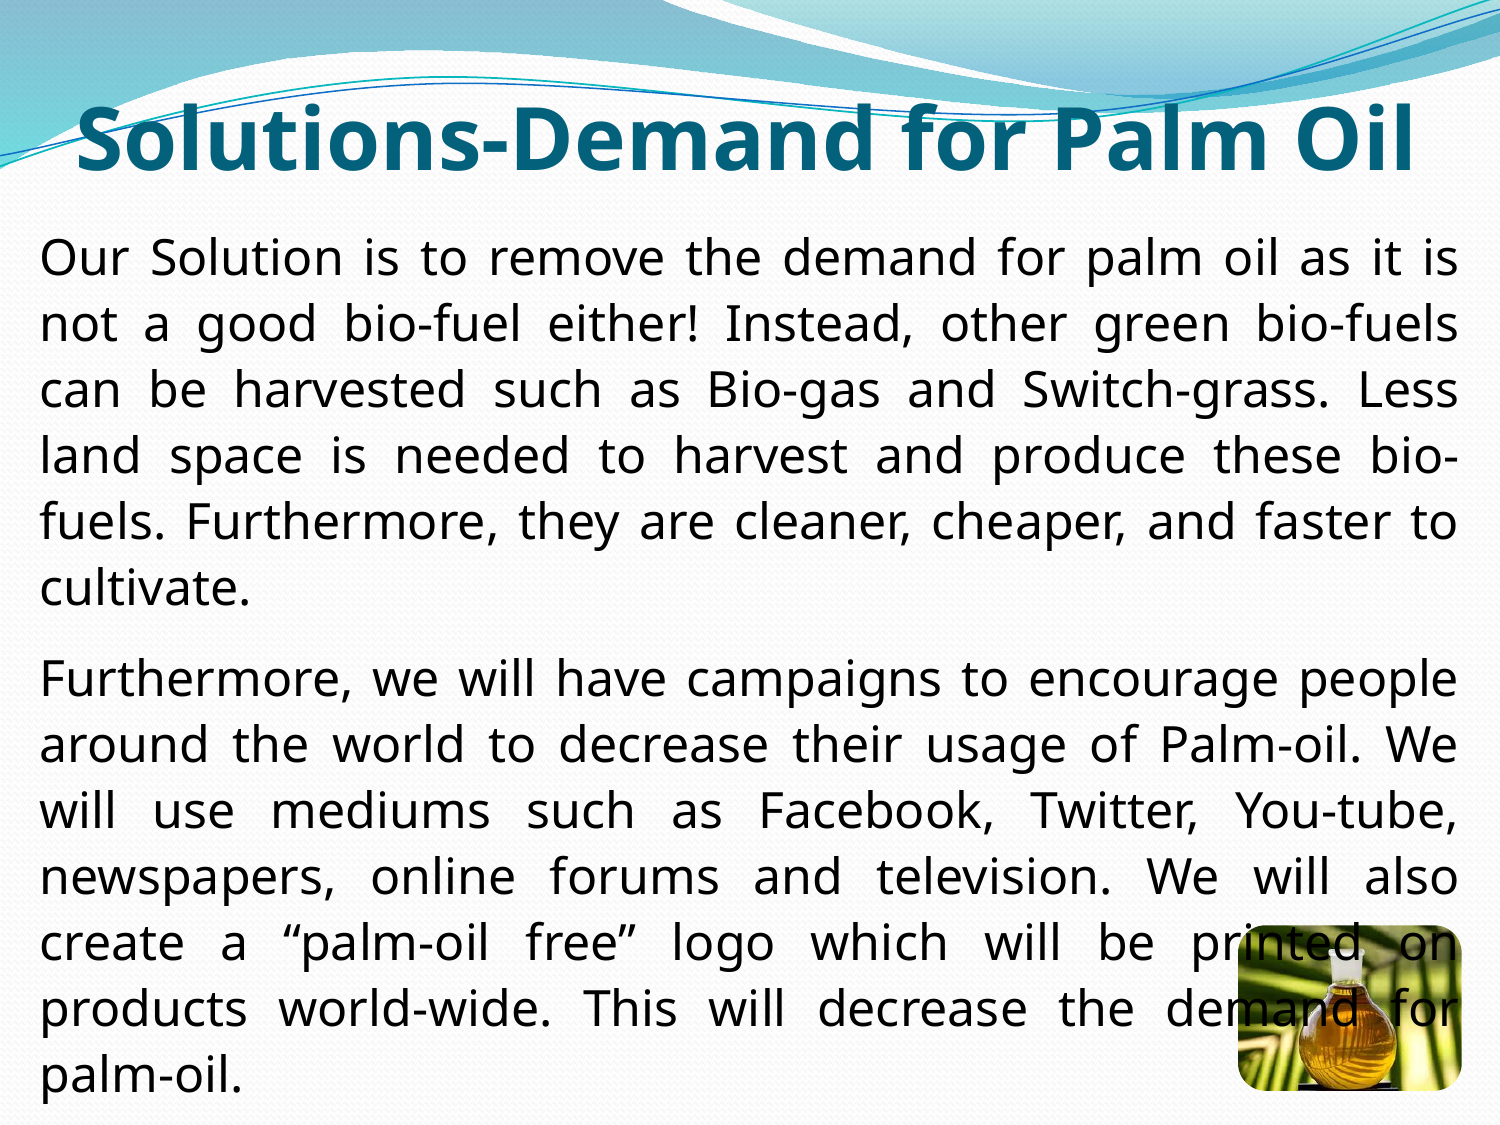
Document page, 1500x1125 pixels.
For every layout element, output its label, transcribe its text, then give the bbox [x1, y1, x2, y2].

text_box Our Solution is to remove the demand for palm oil as it is not a good bio-fuel either! Instead, other green bio-fuels can be harvested such as Bio-gas and Switch-grass. Less land space is needed to harvest and produce these bio-fuels. Furthermore, they are cleaner, cheaper, and faster to cultivate. Furthermore, we will have campaigns to encourage people around the world to decrease their usage of Palm-oil. We will use mediums such as Facebook, Twitter, You-tube, newspapers, online forums and television. We will also create a “palm-oil free” logo which will be printed on products world-wide. This will decrease the demand for palm-oil. [24, 212, 1475, 1110]
picture [1237, 925, 1462, 1092]
title Solutions-Demand for Palm Oil [74, 0, 1426, 188]
